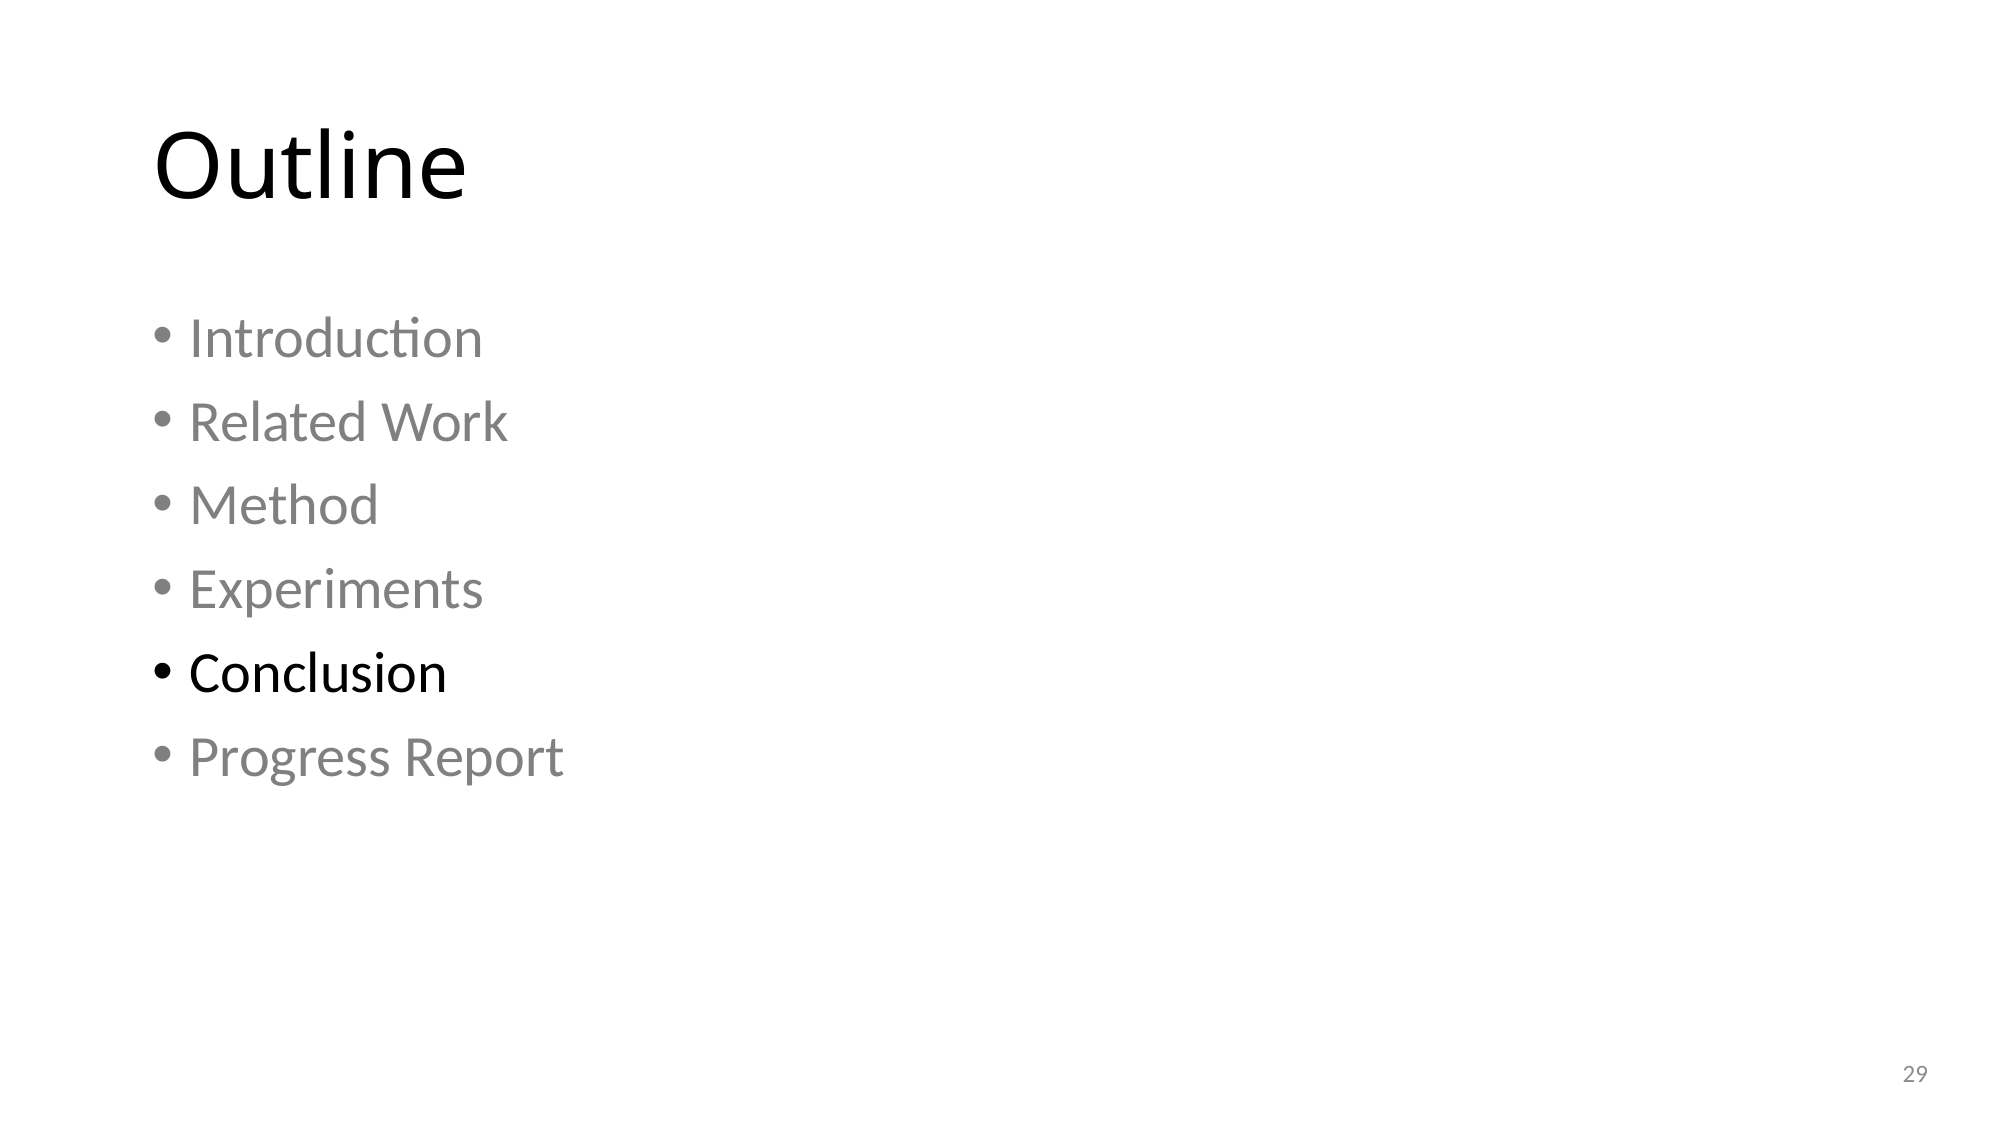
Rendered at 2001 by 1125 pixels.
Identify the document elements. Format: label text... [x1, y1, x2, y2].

slide_number 29 [1493, 1042, 1944, 1103]
list Introduction Related Work Method Experiments Conclusion Progress Report [137, 299, 1863, 1014]
title Outline [137, 59, 1863, 278]
